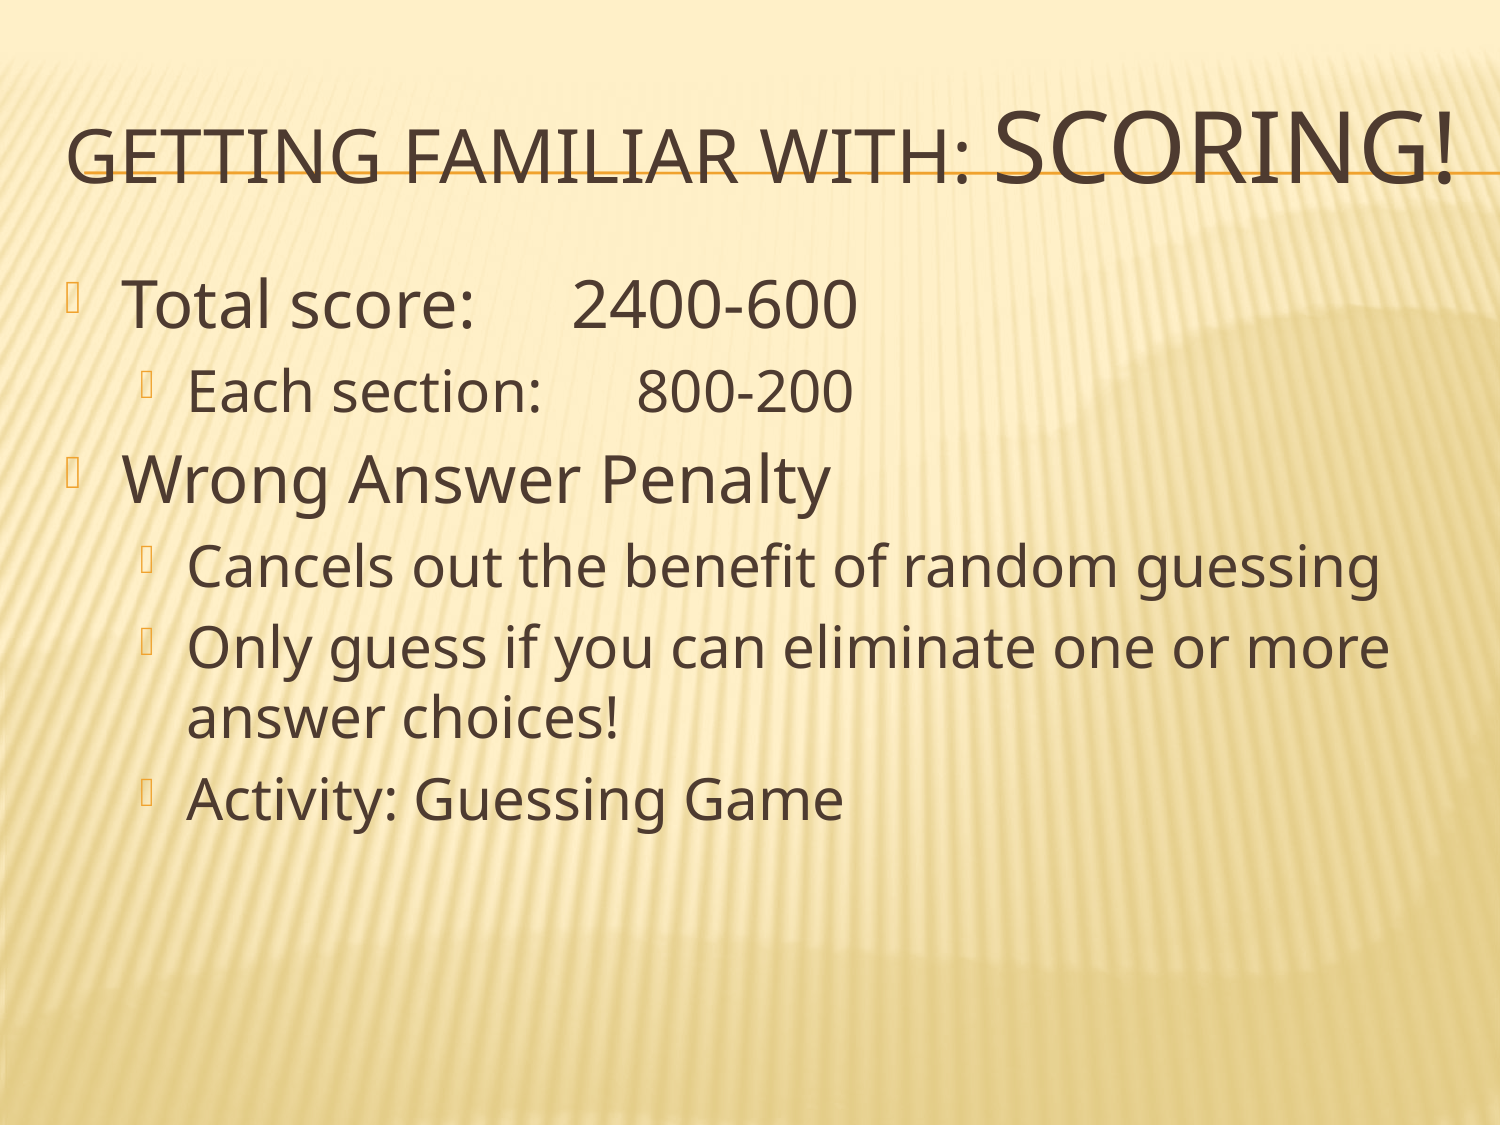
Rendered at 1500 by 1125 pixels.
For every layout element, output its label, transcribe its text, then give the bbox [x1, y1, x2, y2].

list Total score: 2400-600 Each section: 800-200 Wrong Answer Penalty Cancels out the benefit of random guessing Only guess if you can eliminate one or more answer choices! Activity: Guessing Game [50, 254, 1475, 998]
title Getting familiar with: scorING! [50, 75, 1475, 213]
